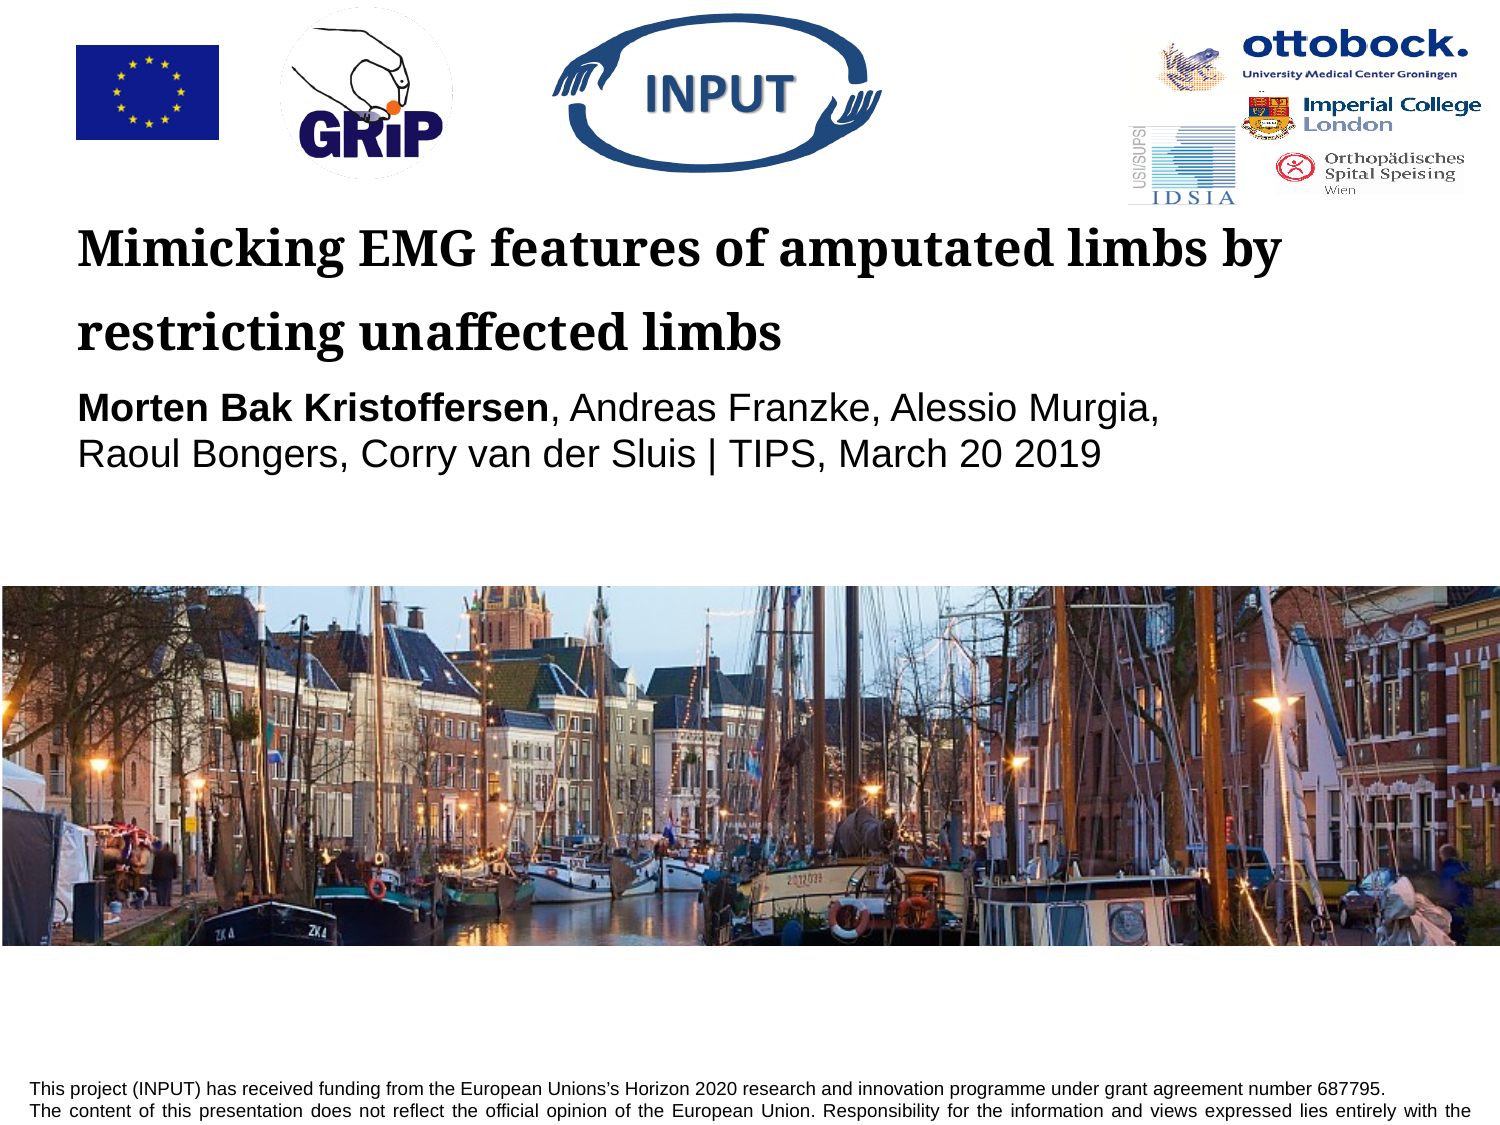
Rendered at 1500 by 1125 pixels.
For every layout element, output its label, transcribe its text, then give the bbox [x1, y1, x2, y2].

title Mimicking EMG features of amputated limbs by restricting unaffected limbs [77, 193, 1471, 283]
picture [2, 503, 1500, 1077]
picture [1128, 29, 1487, 208]
picture [552, 13, 882, 173]
subtitle Morten Bak Kristoffersen, Andreas Franzke, Alessio Murgia, Raoul Bongers, Corry van der Sluis | TIPS, March 20 2019 [77, 383, 1424, 443]
picture [277, 6, 457, 179]
picture [76, 45, 219, 140]
